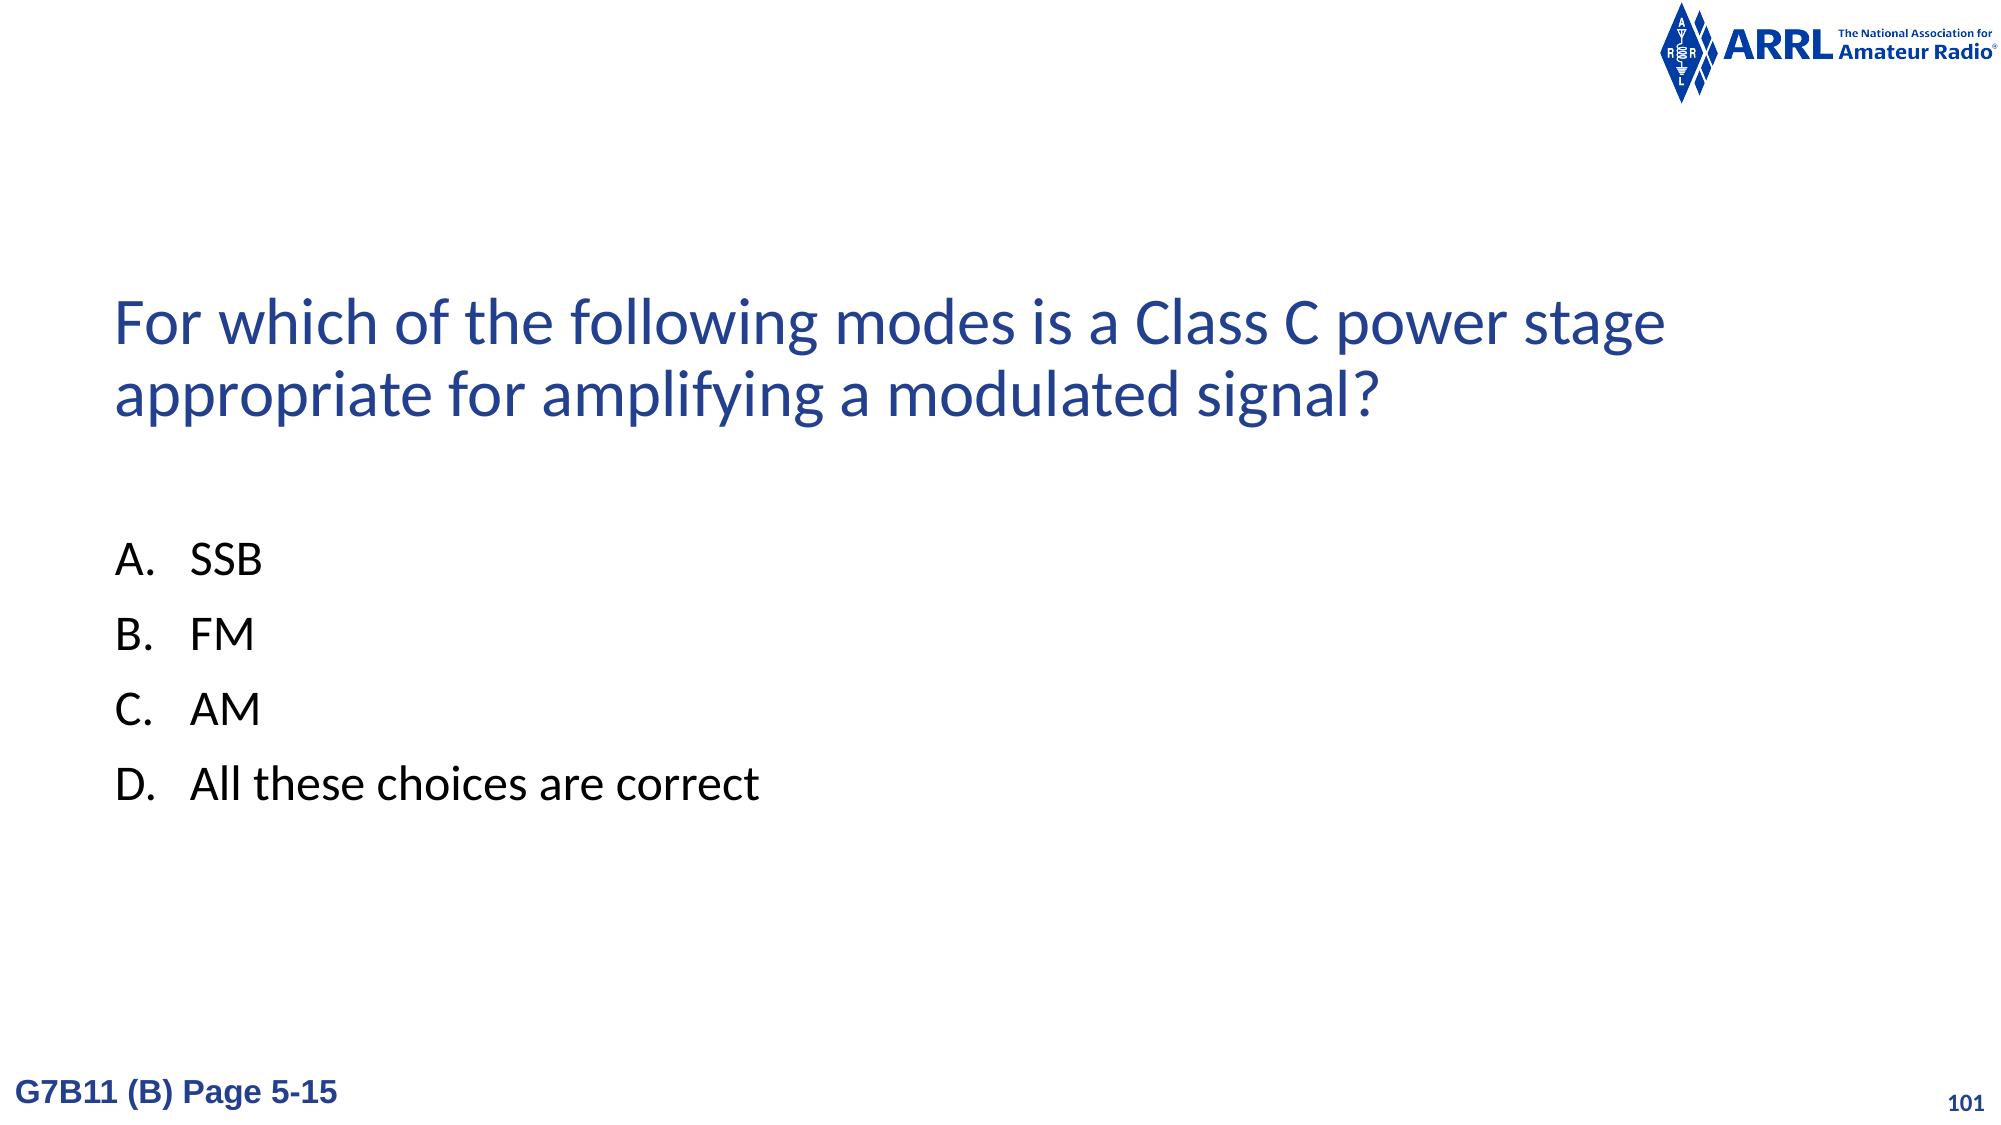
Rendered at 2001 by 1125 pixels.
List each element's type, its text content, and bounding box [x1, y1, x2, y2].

text_box 101 [1899, 1079, 2000, 1125]
text_box G7B11 (B) Page 5-15 [0, 1062, 1313, 1118]
picture [1658, 0, 1999, 106]
title For which of the following modes is a Class C power stage appropriate for amplifying a modulated signal? [99, 249, 1900, 468]
list SSB FM AM All these choices are correct [99, 525, 1900, 1005]
